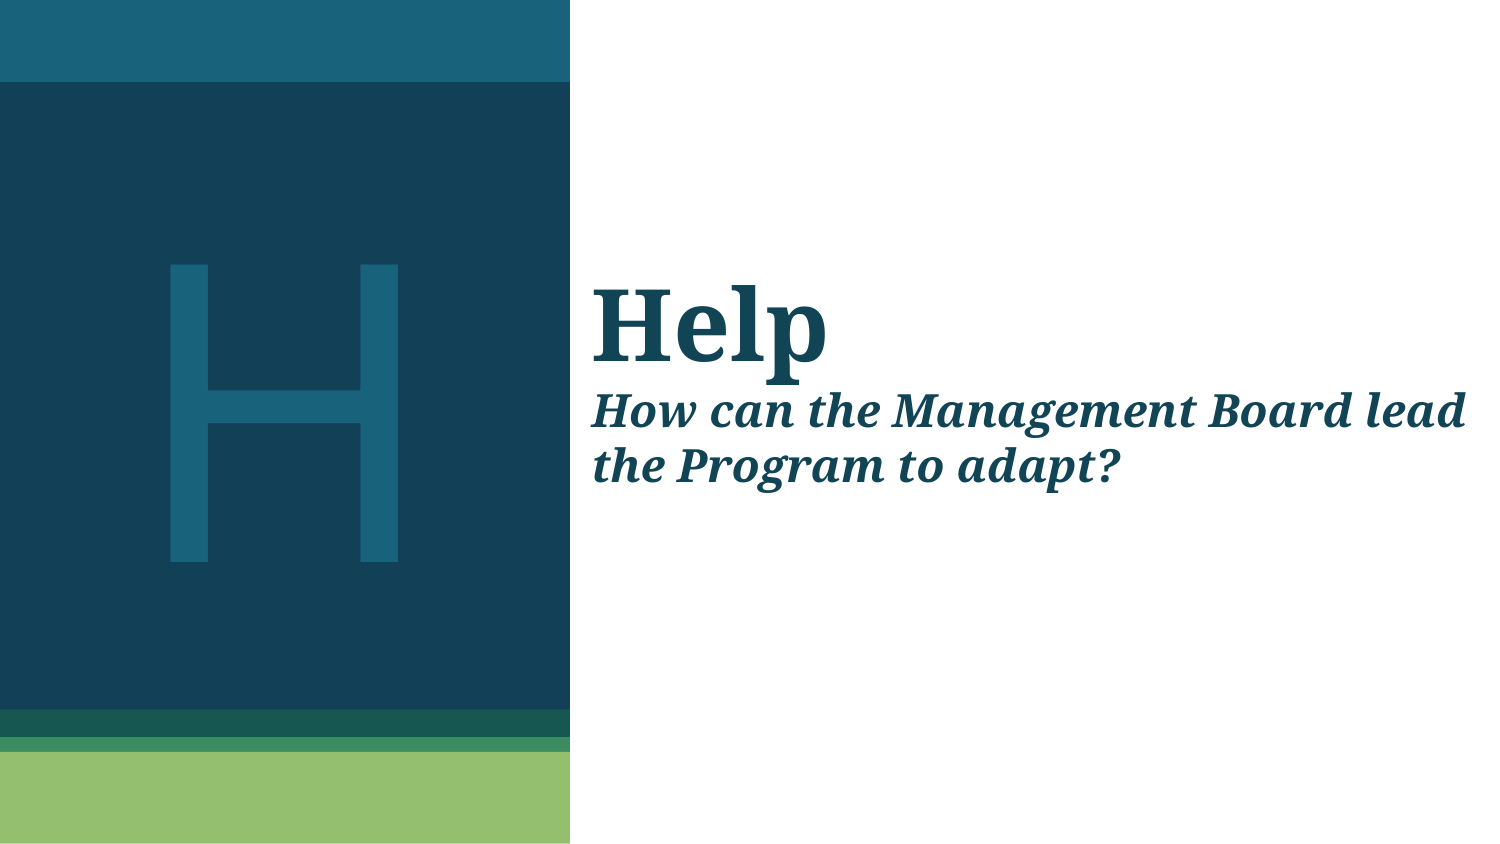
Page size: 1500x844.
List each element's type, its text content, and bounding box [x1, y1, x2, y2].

title Help How can the Management Board lead the Program to adapt? [576, 263, 1484, 507]
text_box H [0, 82, 570, 709]
